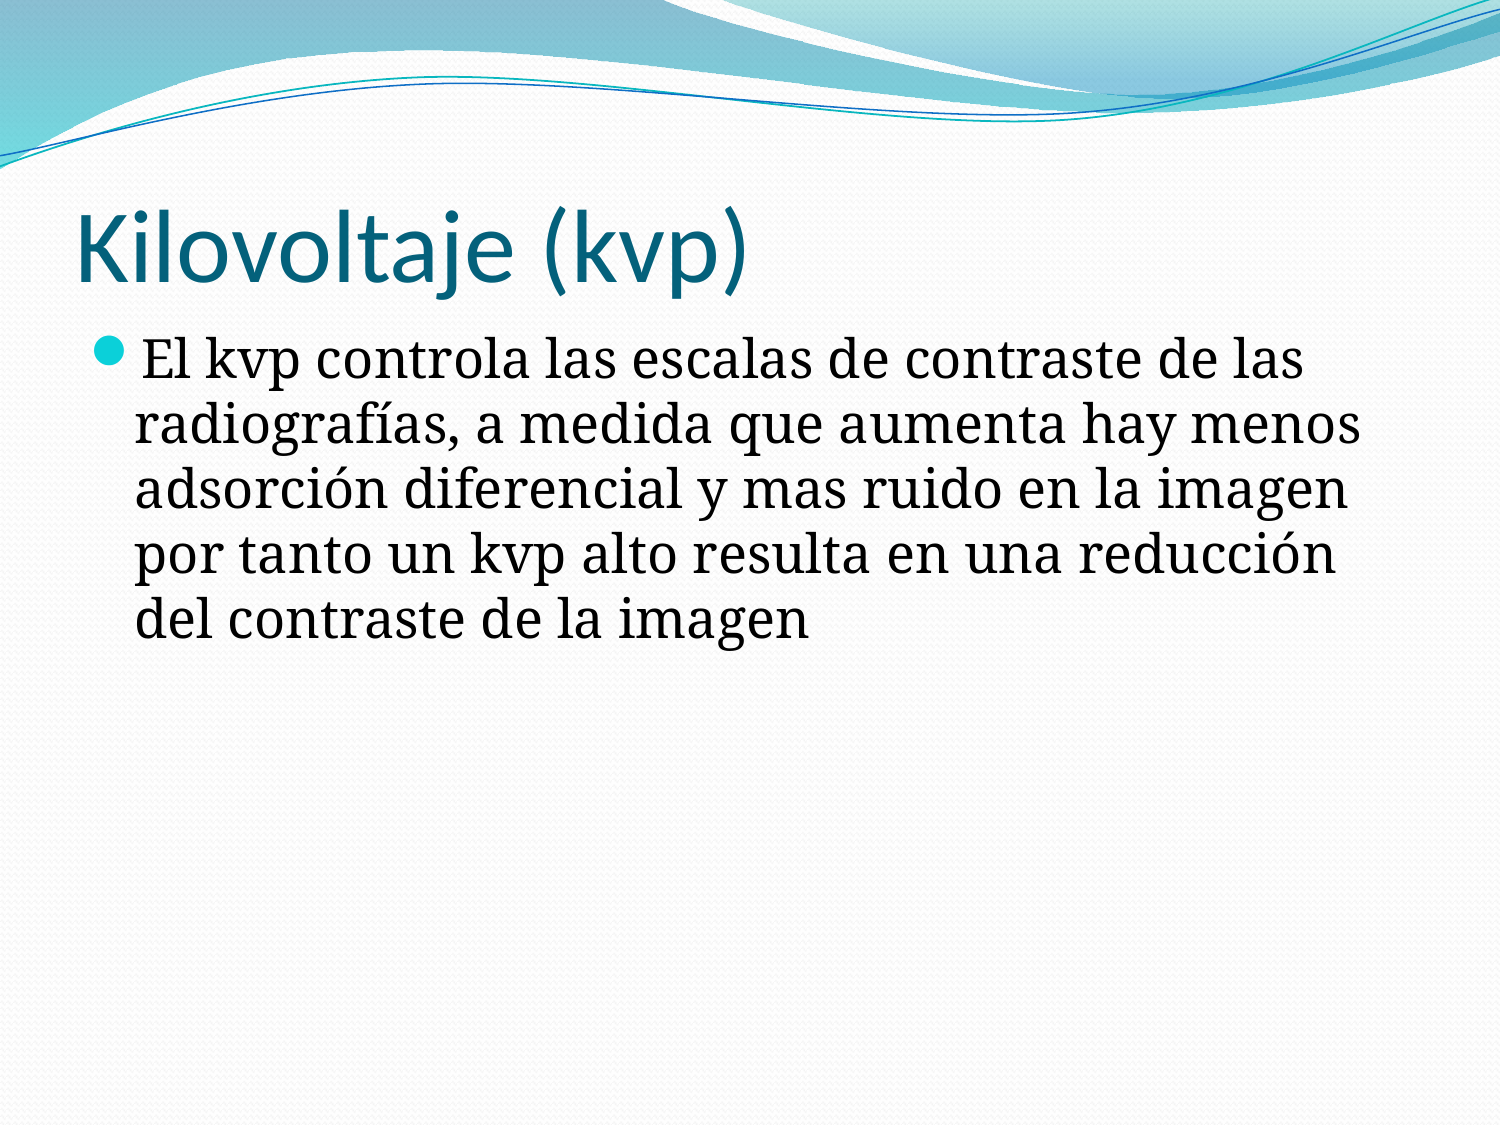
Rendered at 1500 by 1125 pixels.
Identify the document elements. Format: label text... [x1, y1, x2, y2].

list El kvp controla las escalas de contraste de las radiografías, a medida que aumenta hay menos adsorción diferencial y mas ruido en la imagen por tanto un kvp alto resulta en una reducción del contraste de la imagen [75, 317, 1425, 1038]
title Kilovoltaje (kvp) [75, 115, 1425, 303]
